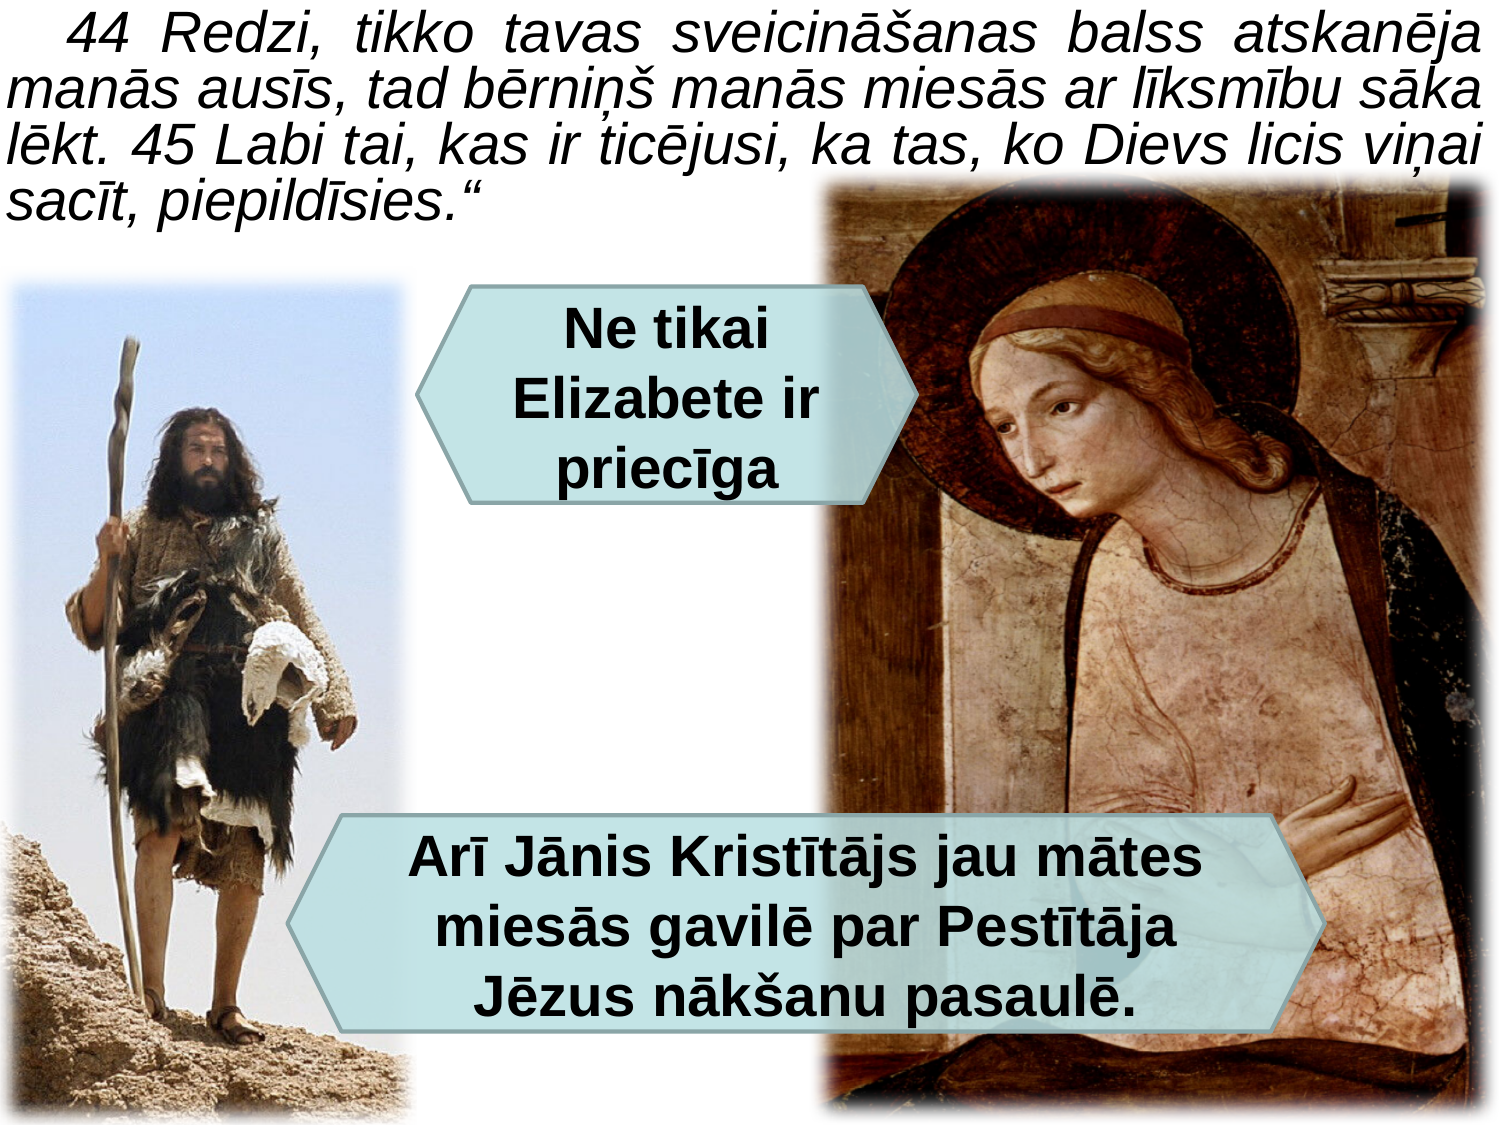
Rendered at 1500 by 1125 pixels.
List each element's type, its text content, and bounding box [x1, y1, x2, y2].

list 44 Redzi, tikko tavas sveicināšanas balss atskanēja manās ausīs, tad bērniņš manās miesās ar līksmību sāka lēkt. 45 Labi tai, kas ir ticējusi, ka tas, ko Dievs licis viņai sacīt, piepildīsies.“ [0, 0, 1500, 198]
text_box Arī Jānis Kristītājs jau mātes miesās gavilē par Pestītāja Jēzus nākšanu pasaulē. [422, 813, 803, 1034]
text_box Ne tikai Elizabete ir priecīga [422, 284, 803, 505]
picture [0, 265, 418, 1125]
picture [808, 166, 1500, 1125]
